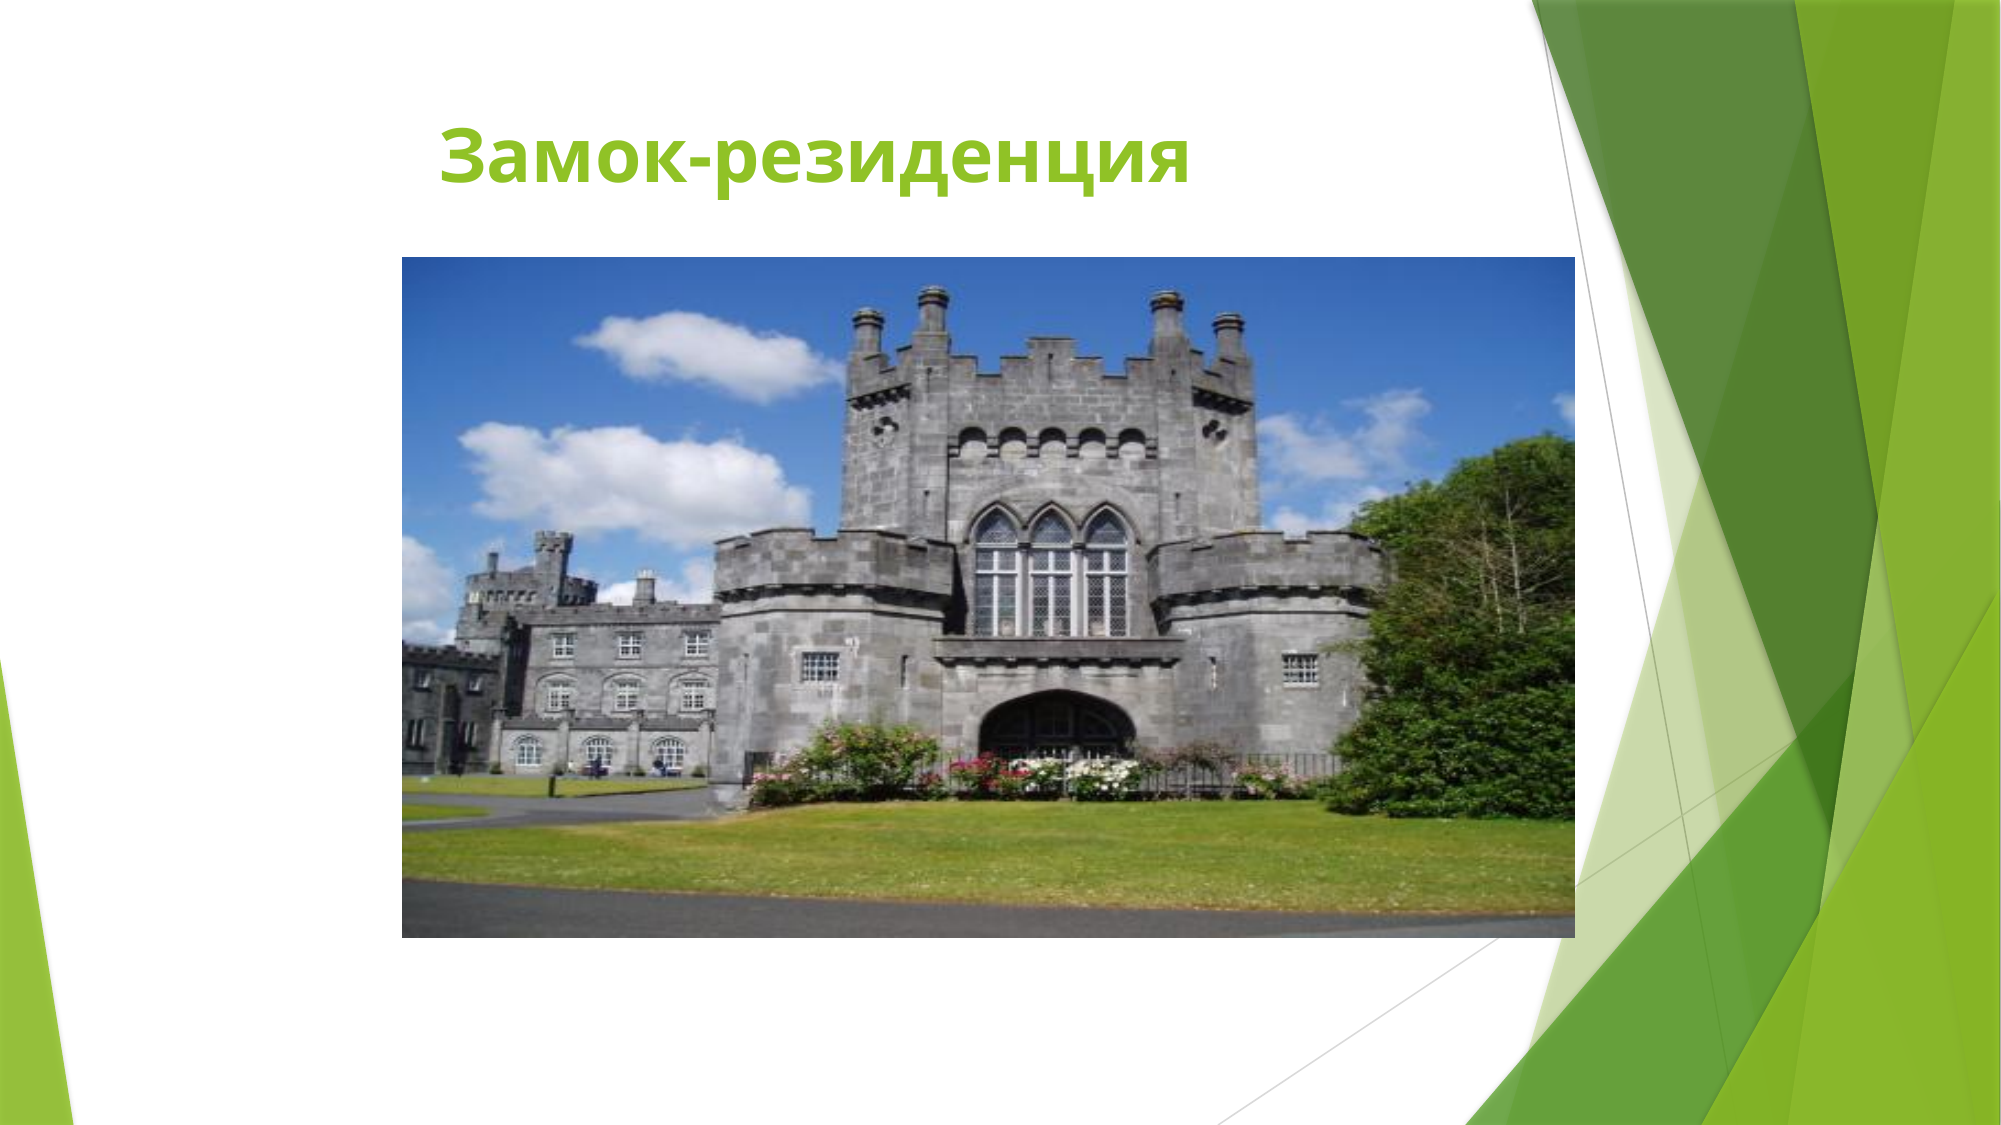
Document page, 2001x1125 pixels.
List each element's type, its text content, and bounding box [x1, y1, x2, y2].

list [401, 257, 1575, 938]
title Замок-резиденция [111, 99, 1522, 317]
